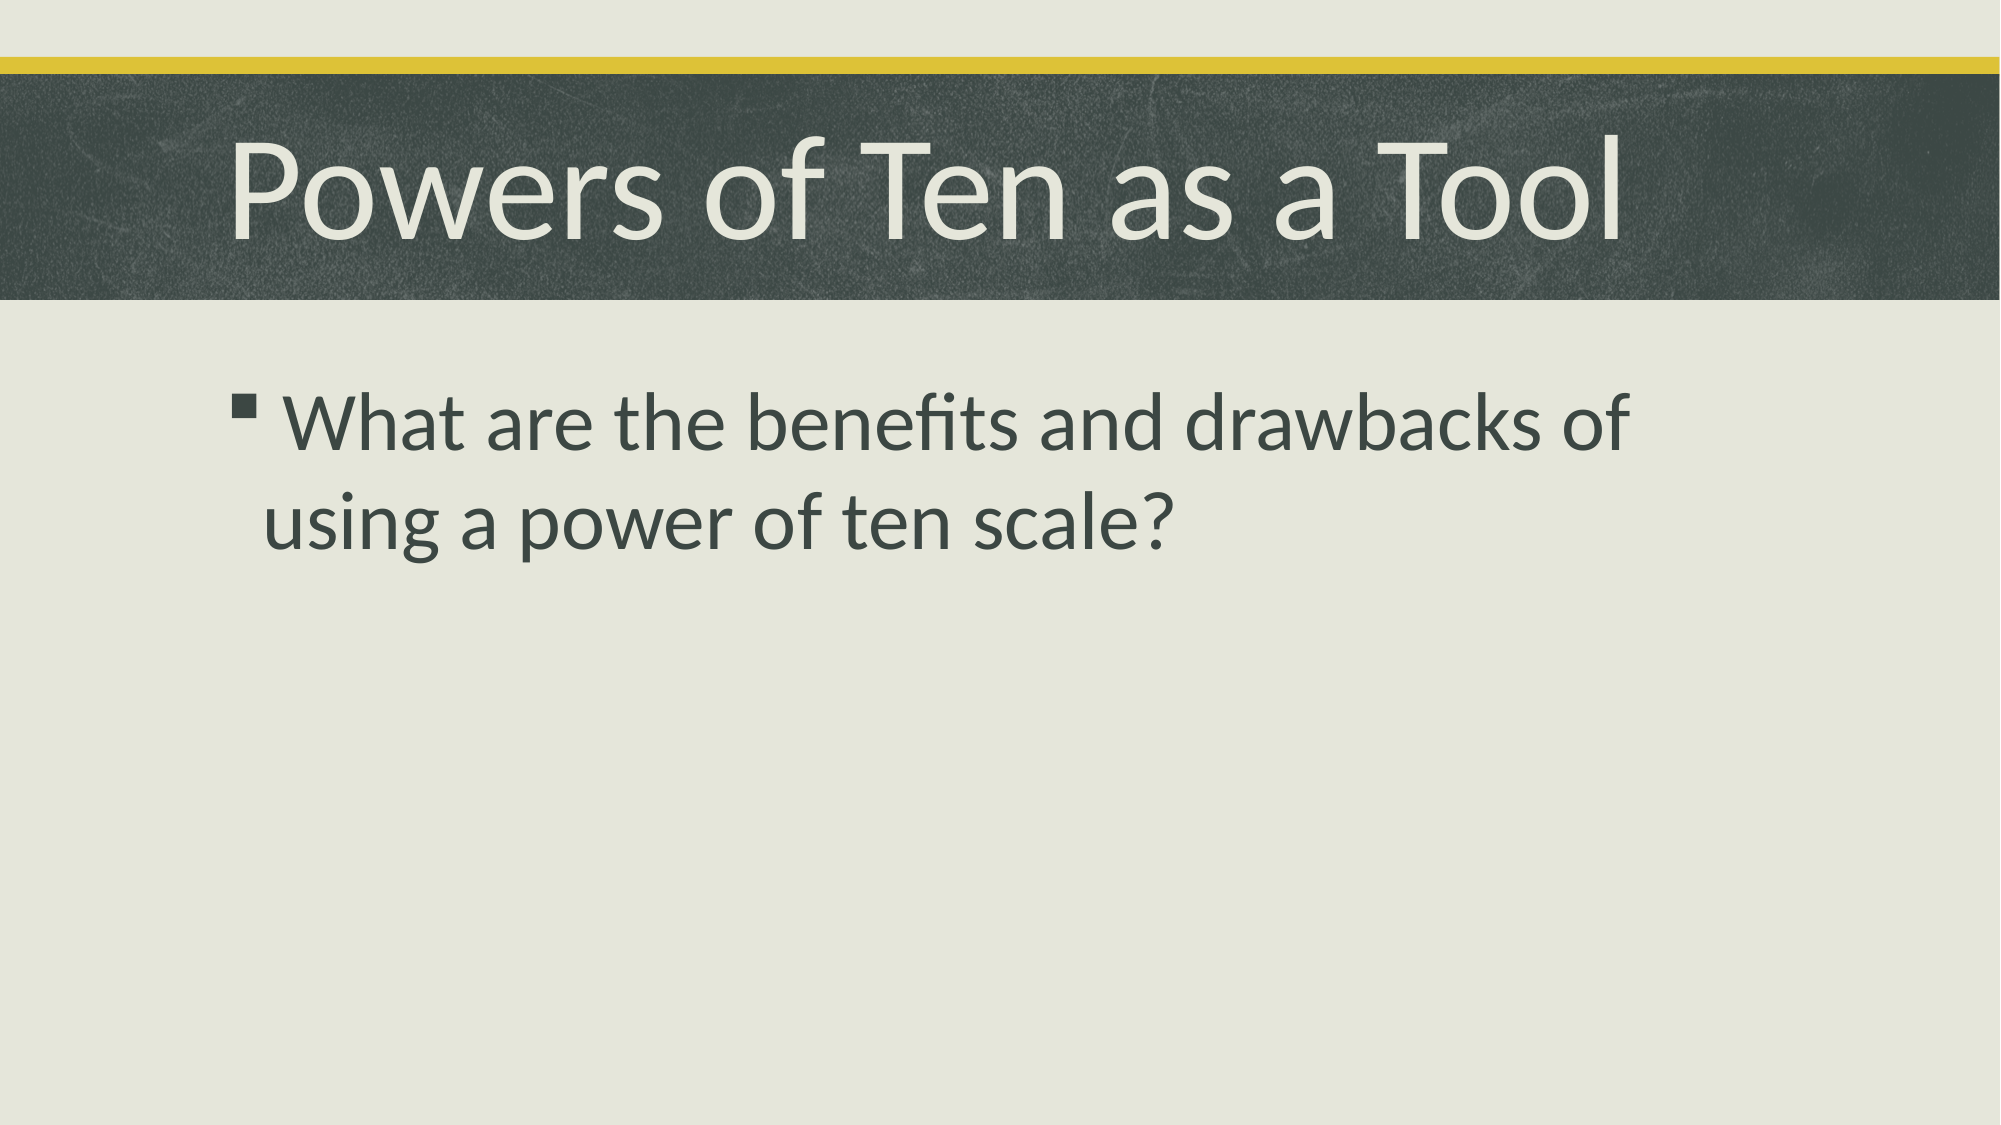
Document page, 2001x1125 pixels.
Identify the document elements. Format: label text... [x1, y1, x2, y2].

picture [0, 74, 2000, 300]
title Powers of Ten as a Tool [210, 76, 1790, 300]
list What are the benefits and drawbacks of using a power of ten scale? [210, 359, 1790, 1125]
